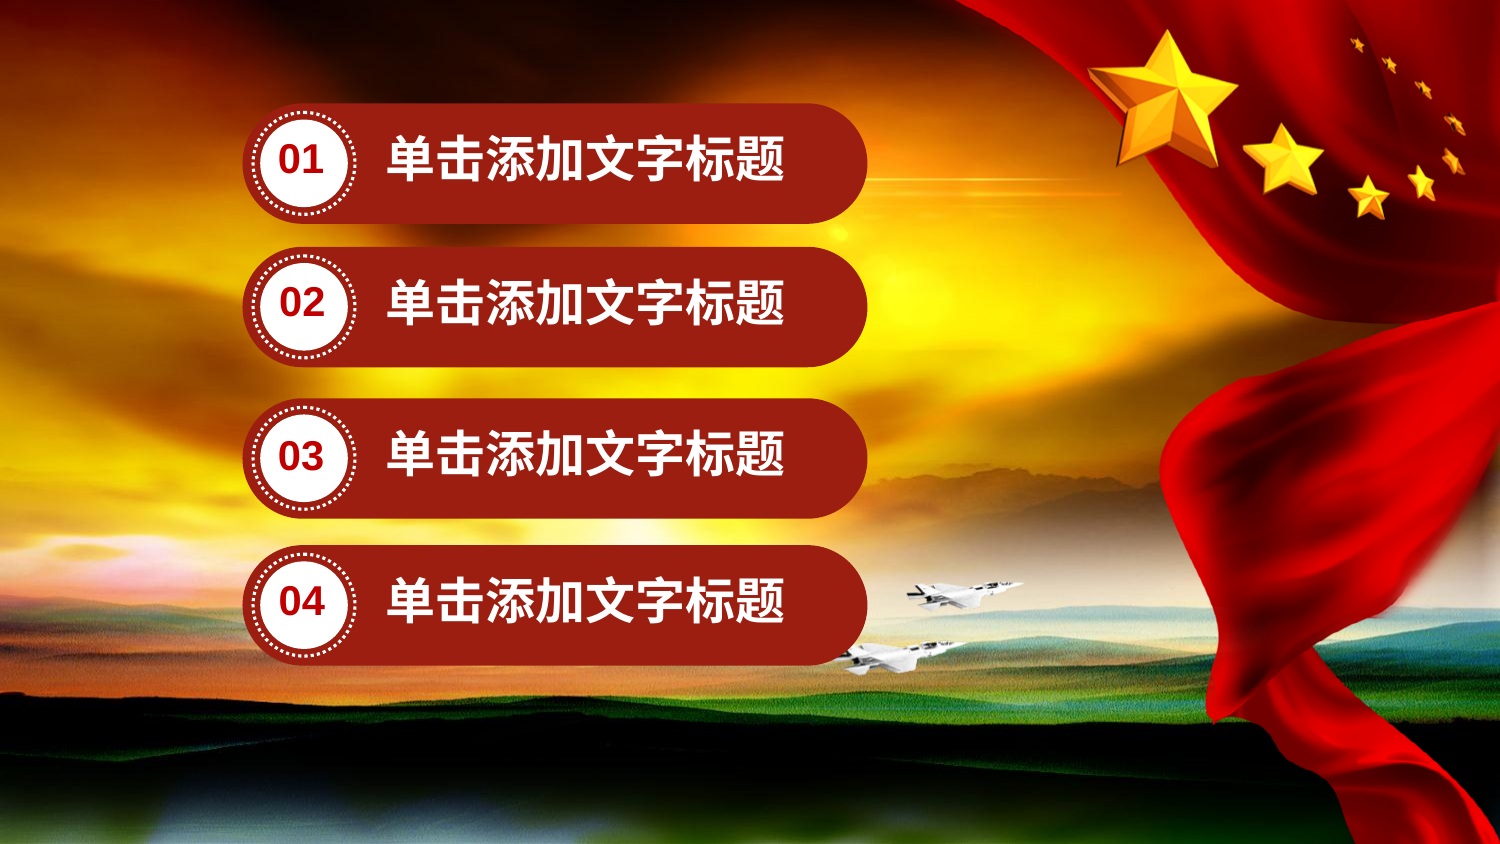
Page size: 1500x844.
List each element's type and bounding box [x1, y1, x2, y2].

text_box [242, 545, 868, 666]
text_box [242, 246, 868, 368]
text_box [242, 398, 868, 519]
picture [0, 0, 1500, 844]
text_box [242, 103, 868, 224]
